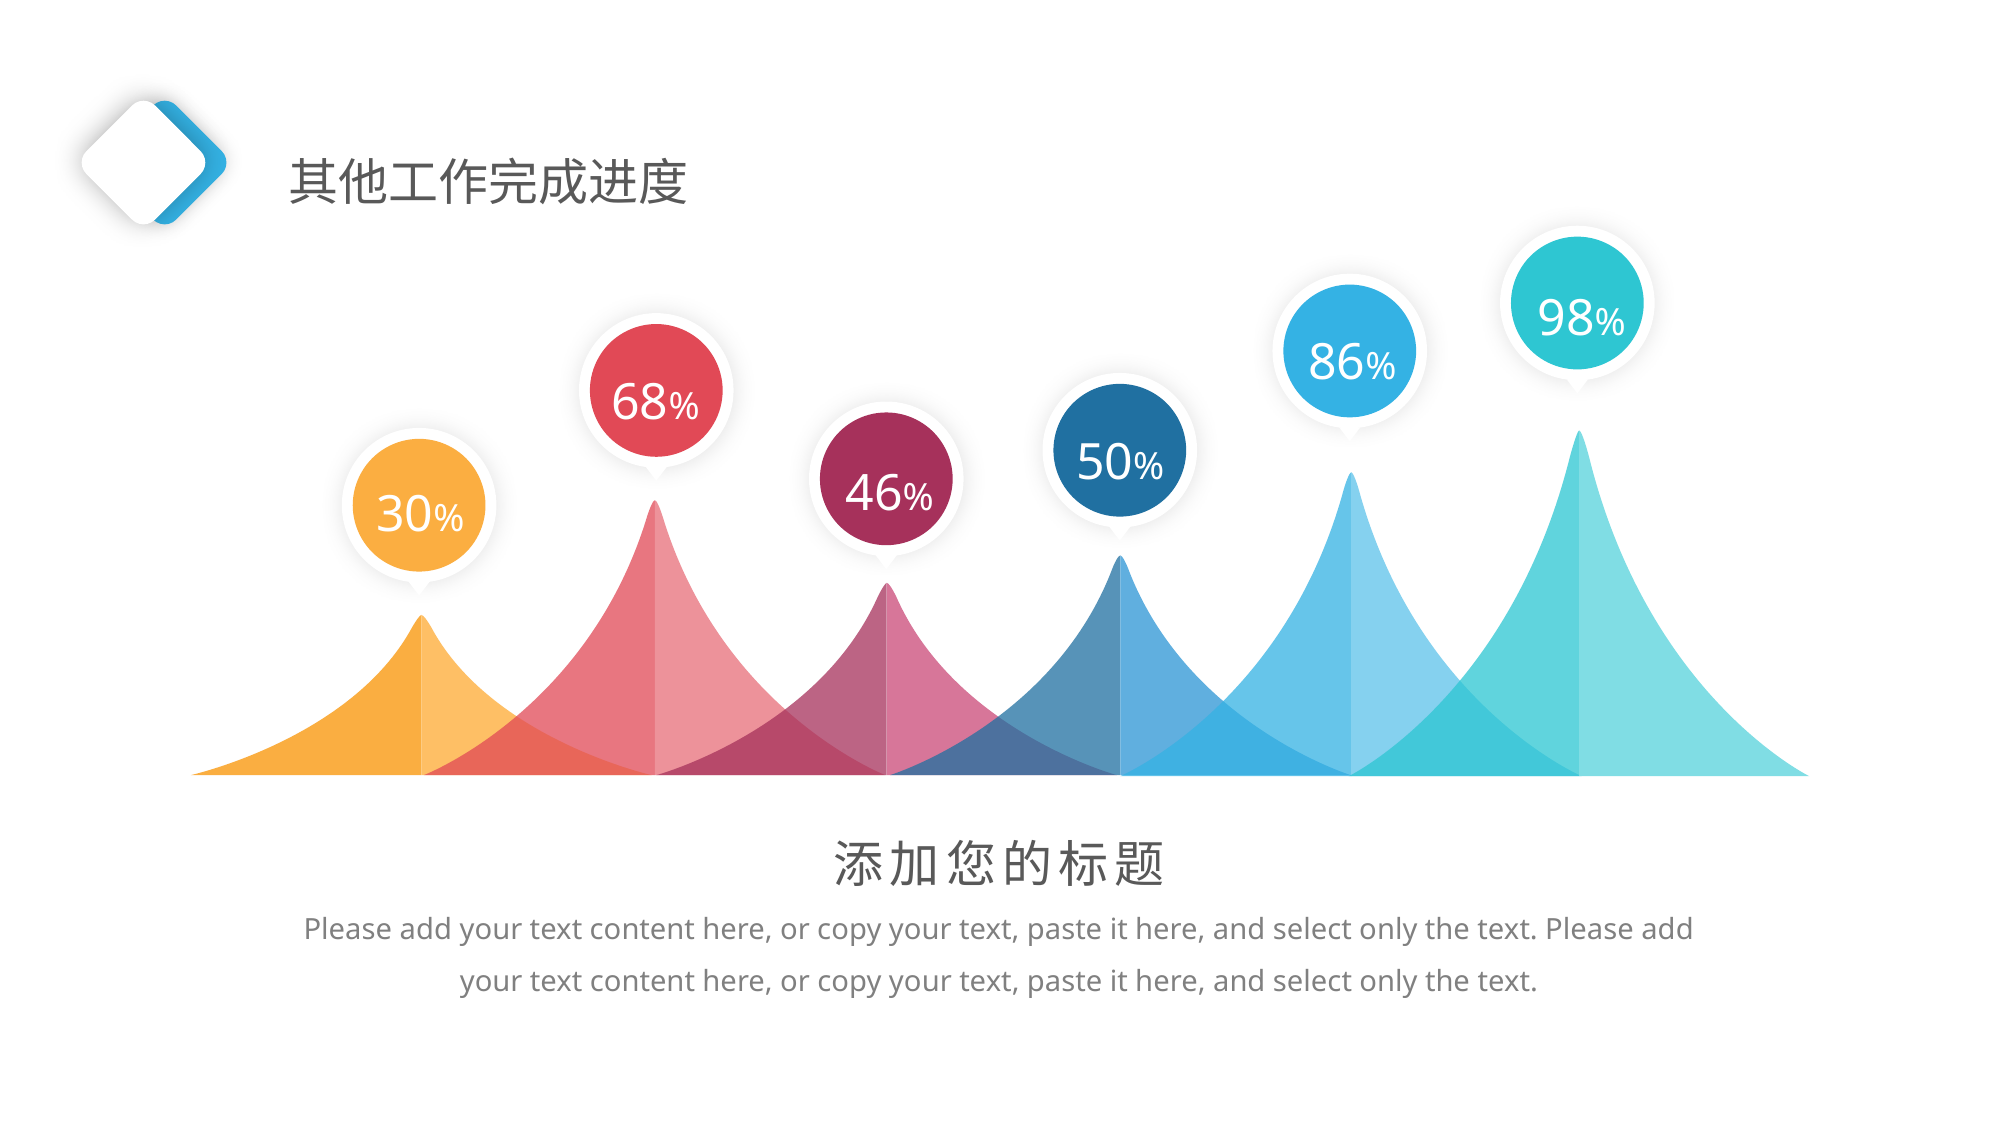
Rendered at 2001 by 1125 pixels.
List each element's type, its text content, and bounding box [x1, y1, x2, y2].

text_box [809, 401, 967, 570]
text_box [341, 427, 497, 596]
text_box [80, 99, 207, 226]
text_box 其他工作完成进度 [273, 113, 828, 219]
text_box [1500, 225, 1659, 394]
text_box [1120, 472, 1348, 777]
text_box [215, 142, 228, 183]
text_box Please add your text content here, or copy your text, paste it here, and select only the text. Please add your text content here, or copy your text, paste it here, and select only the text. [278, 885, 1721, 1006]
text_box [890, 555, 1120, 776]
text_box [1042, 372, 1198, 541]
text_box 添加您的标题 [771, 794, 1227, 900]
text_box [1348, 430, 1810, 777]
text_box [656, 582, 890, 776]
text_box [578, 313, 734, 481]
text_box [1272, 273, 1429, 442]
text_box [190, 614, 423, 776]
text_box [423, 500, 886, 776]
